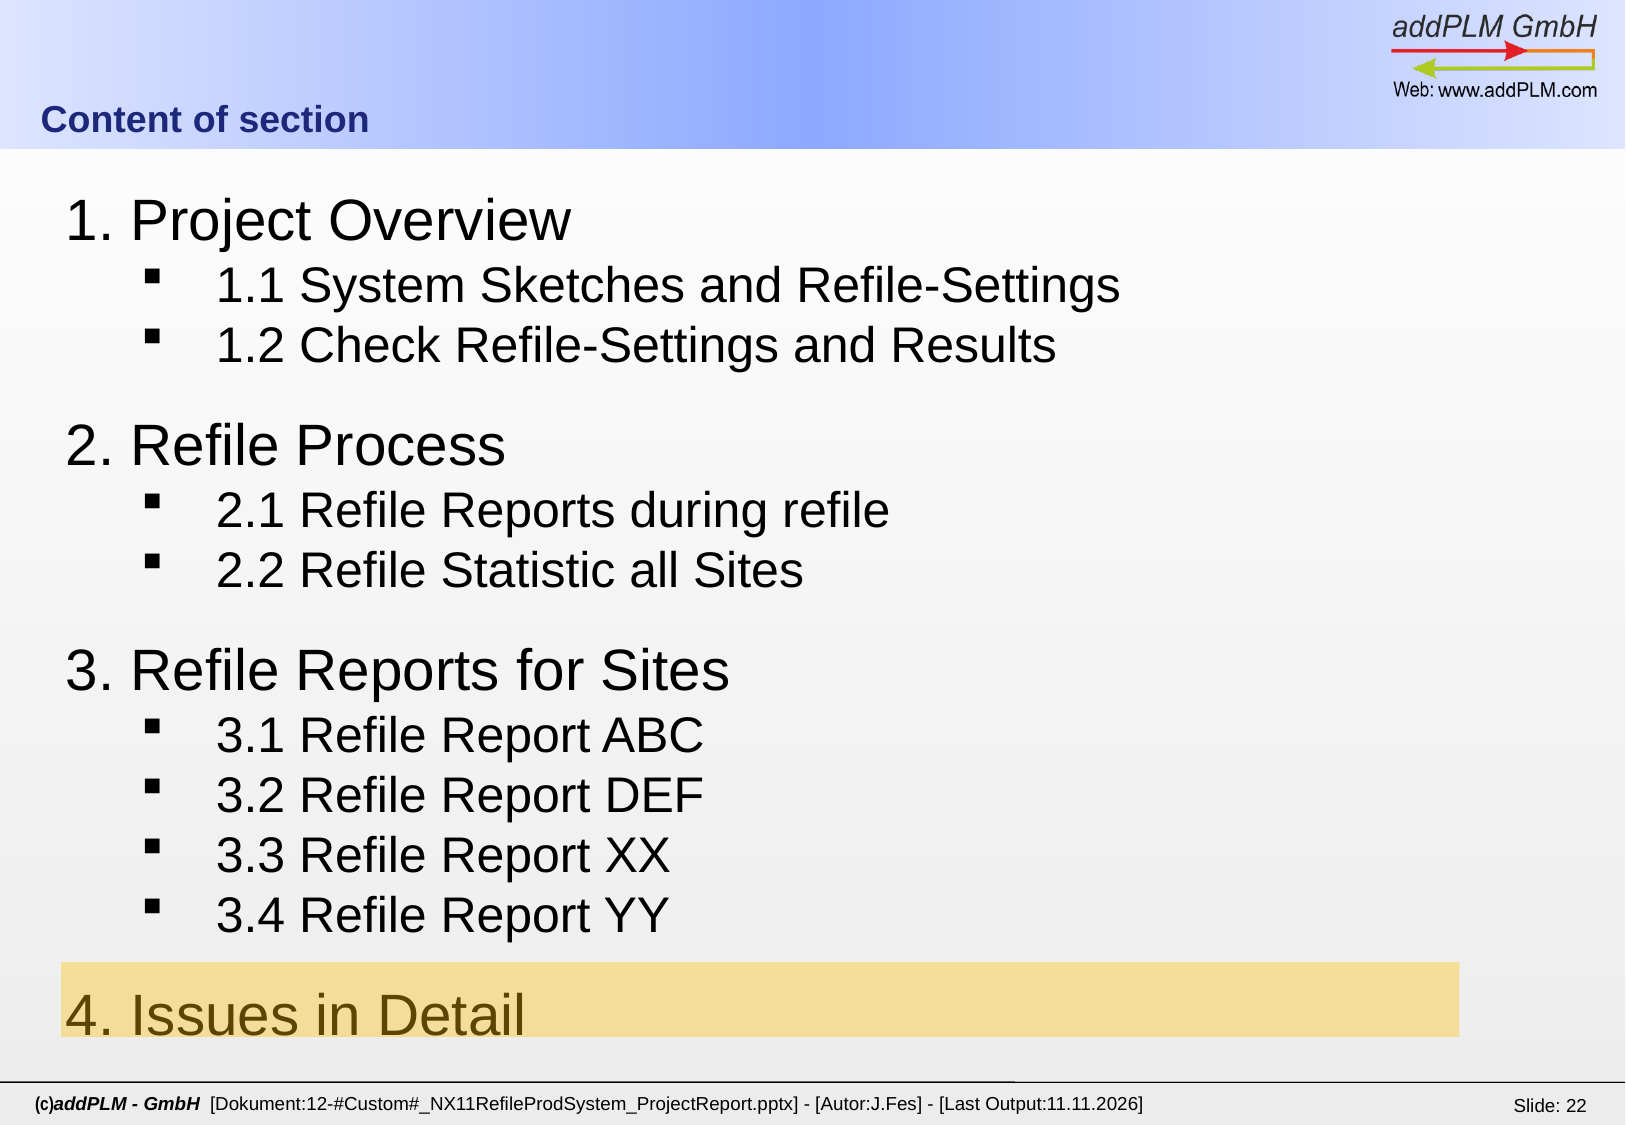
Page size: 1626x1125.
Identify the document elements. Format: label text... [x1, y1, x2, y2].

picture [1391, 14, 1597, 97]
title Content of section [40, 67, 1582, 131]
text_box [61, 962, 1460, 1037]
